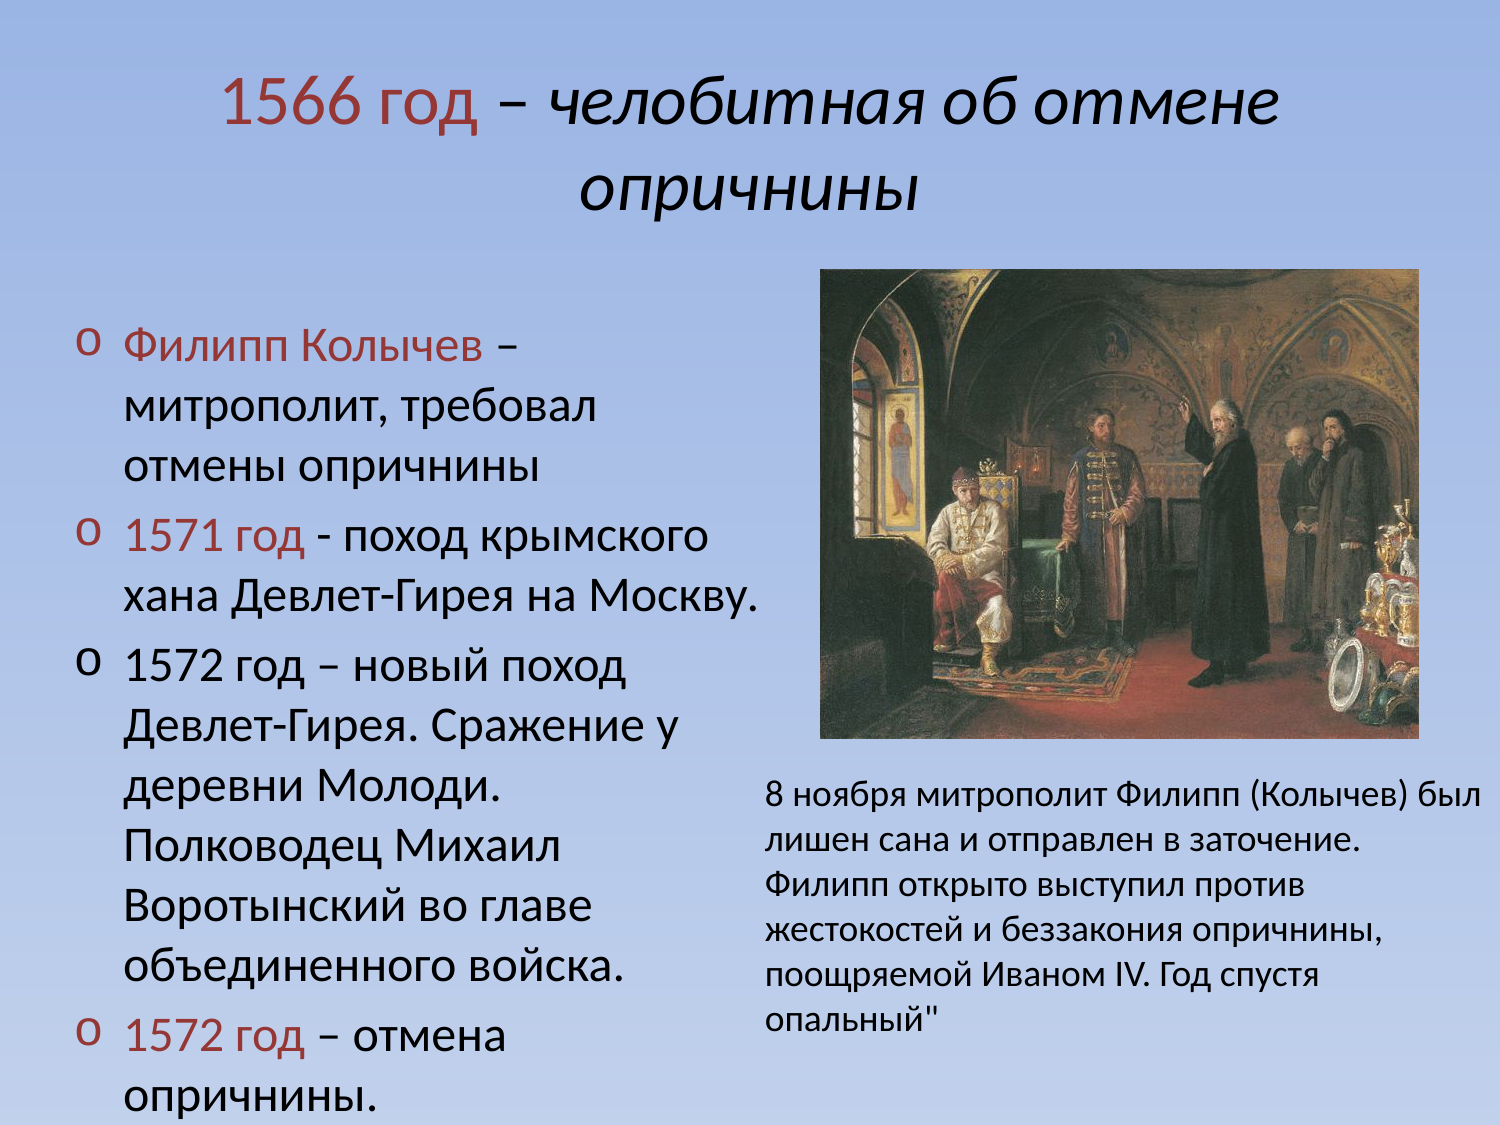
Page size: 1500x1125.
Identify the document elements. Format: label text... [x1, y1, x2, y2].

list Филипп Колычев – митрополит, требовал отмены опричнины 1571 год - поход крымского хана Девлет-Гирея на Москву. 1572 год – новый поход Девлет-Гирея. Сражение у деревни Молоди. Полководец Михаил Воротынский во главе объединенного войска. 1572 год – отмена опричнины. [58, 234, 786, 1125]
picture [820, 269, 1419, 739]
text_box 8 ноября митрополит Филипп (Колычев) был лишен сана и отправлен в заточение. Филипп открыто выступил против жестокостей и беззакония опричнины, поощряемой Иваном IV. Год спустя опальный" [749, 761, 1500, 1047]
title 1566 год – челобитная об отмене опричнины [75, 45, 1425, 233]
